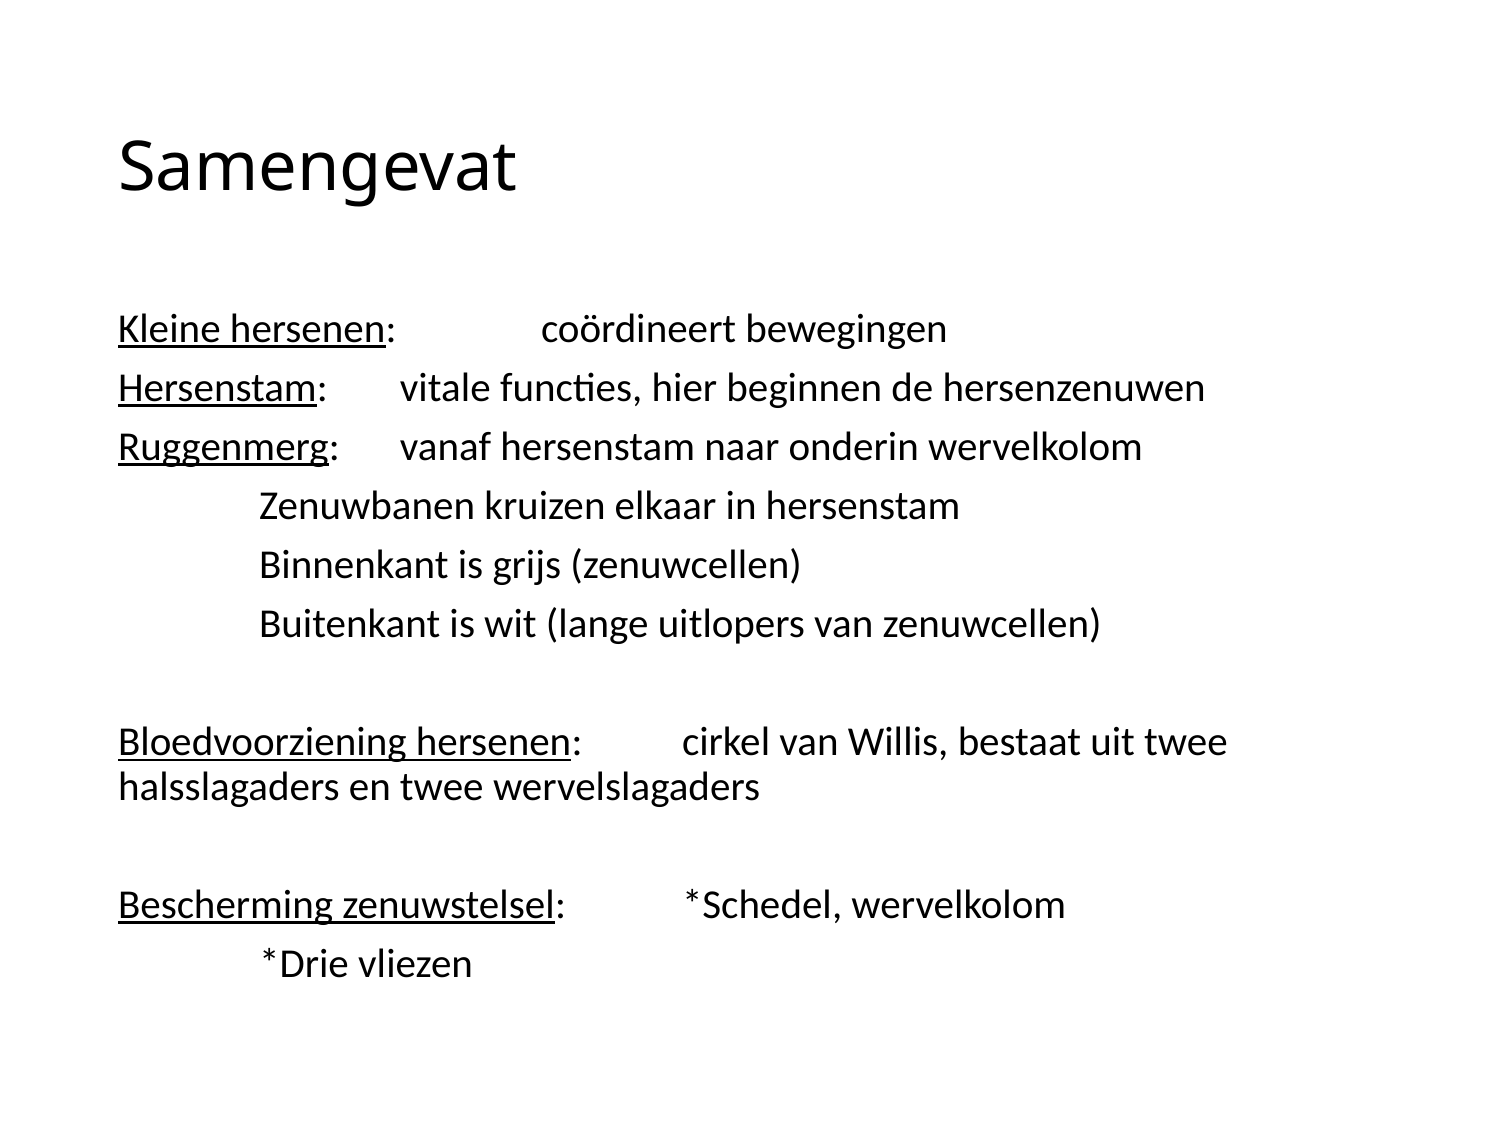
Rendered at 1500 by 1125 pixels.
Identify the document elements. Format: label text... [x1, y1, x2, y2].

list Kleine hersenen: coördineert bewegingen Hersenstam: vitale functies, hier beginnen de hersenzenuwen Ruggenmerg: vanaf hersenstam naar onderin wervelkolom Zenuwbanen kruizen elkaar in hersenstam Binnenkant is grijs (zenuwcellen) Buitenkant is wit (lange uitlopers van zenuwcellen) Bloedvoorziening hersenen: cirkel van Willis, bestaat uit twee halsslagaders en twee wervelslagaders Bescherming zenuwstelsel: *Schedel, wervelkolom *Drie vliezen [103, 299, 1397, 1014]
title Samengevat [103, 59, 1397, 278]
